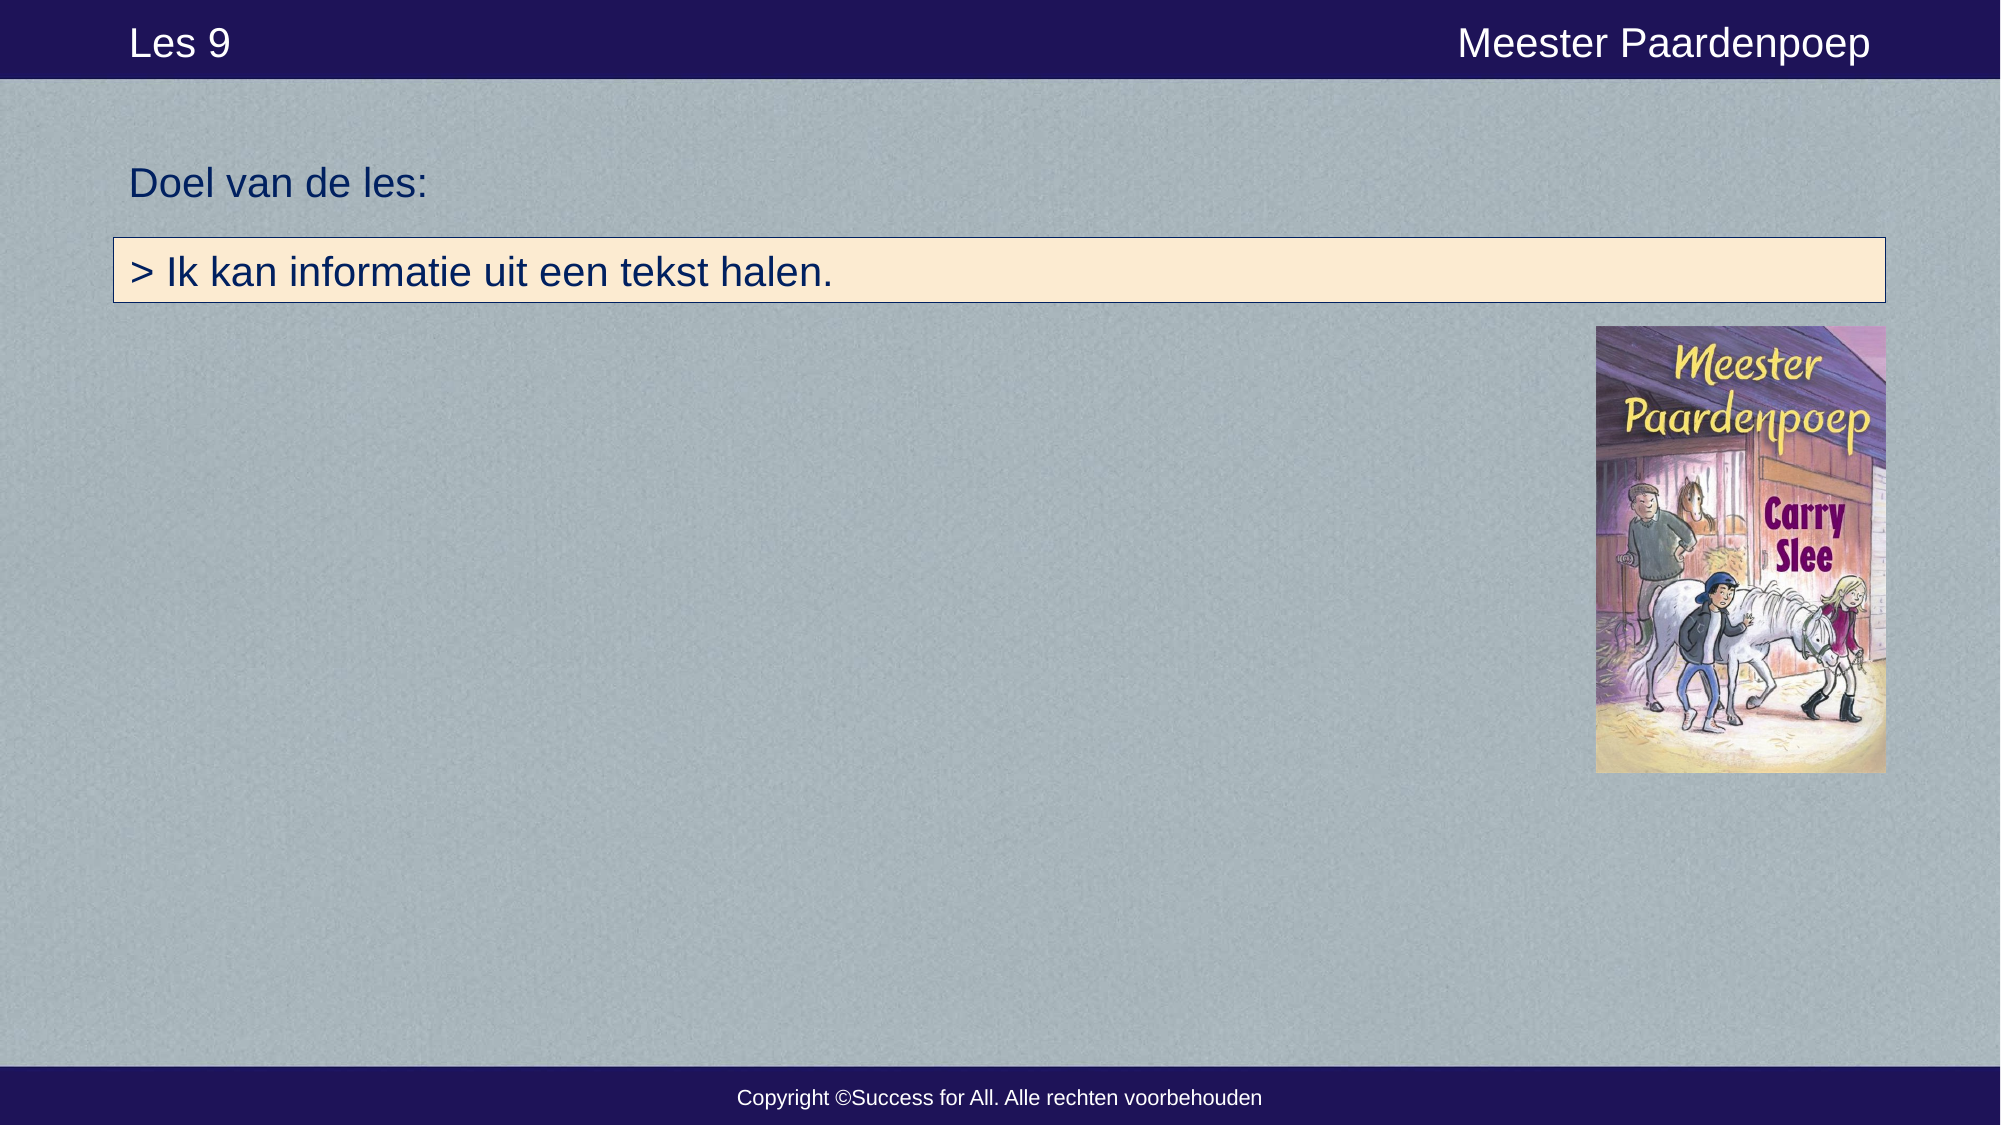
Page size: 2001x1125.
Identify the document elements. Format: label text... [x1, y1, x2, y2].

text_box > Ik kan informatie uit een tekst halen. [113, 237, 1886, 303]
picture [0, 0, 2001, 1125]
text_box Copyright ©Success for All. Alle rechten voorbehouden [0, 1076, 2000, 1125]
text_box Meester Paardenpoep [999, 8, 1886, 73]
text_box Doel van de les: [113, 148, 1635, 214]
text_box Les 9 [114, 8, 354, 73]
